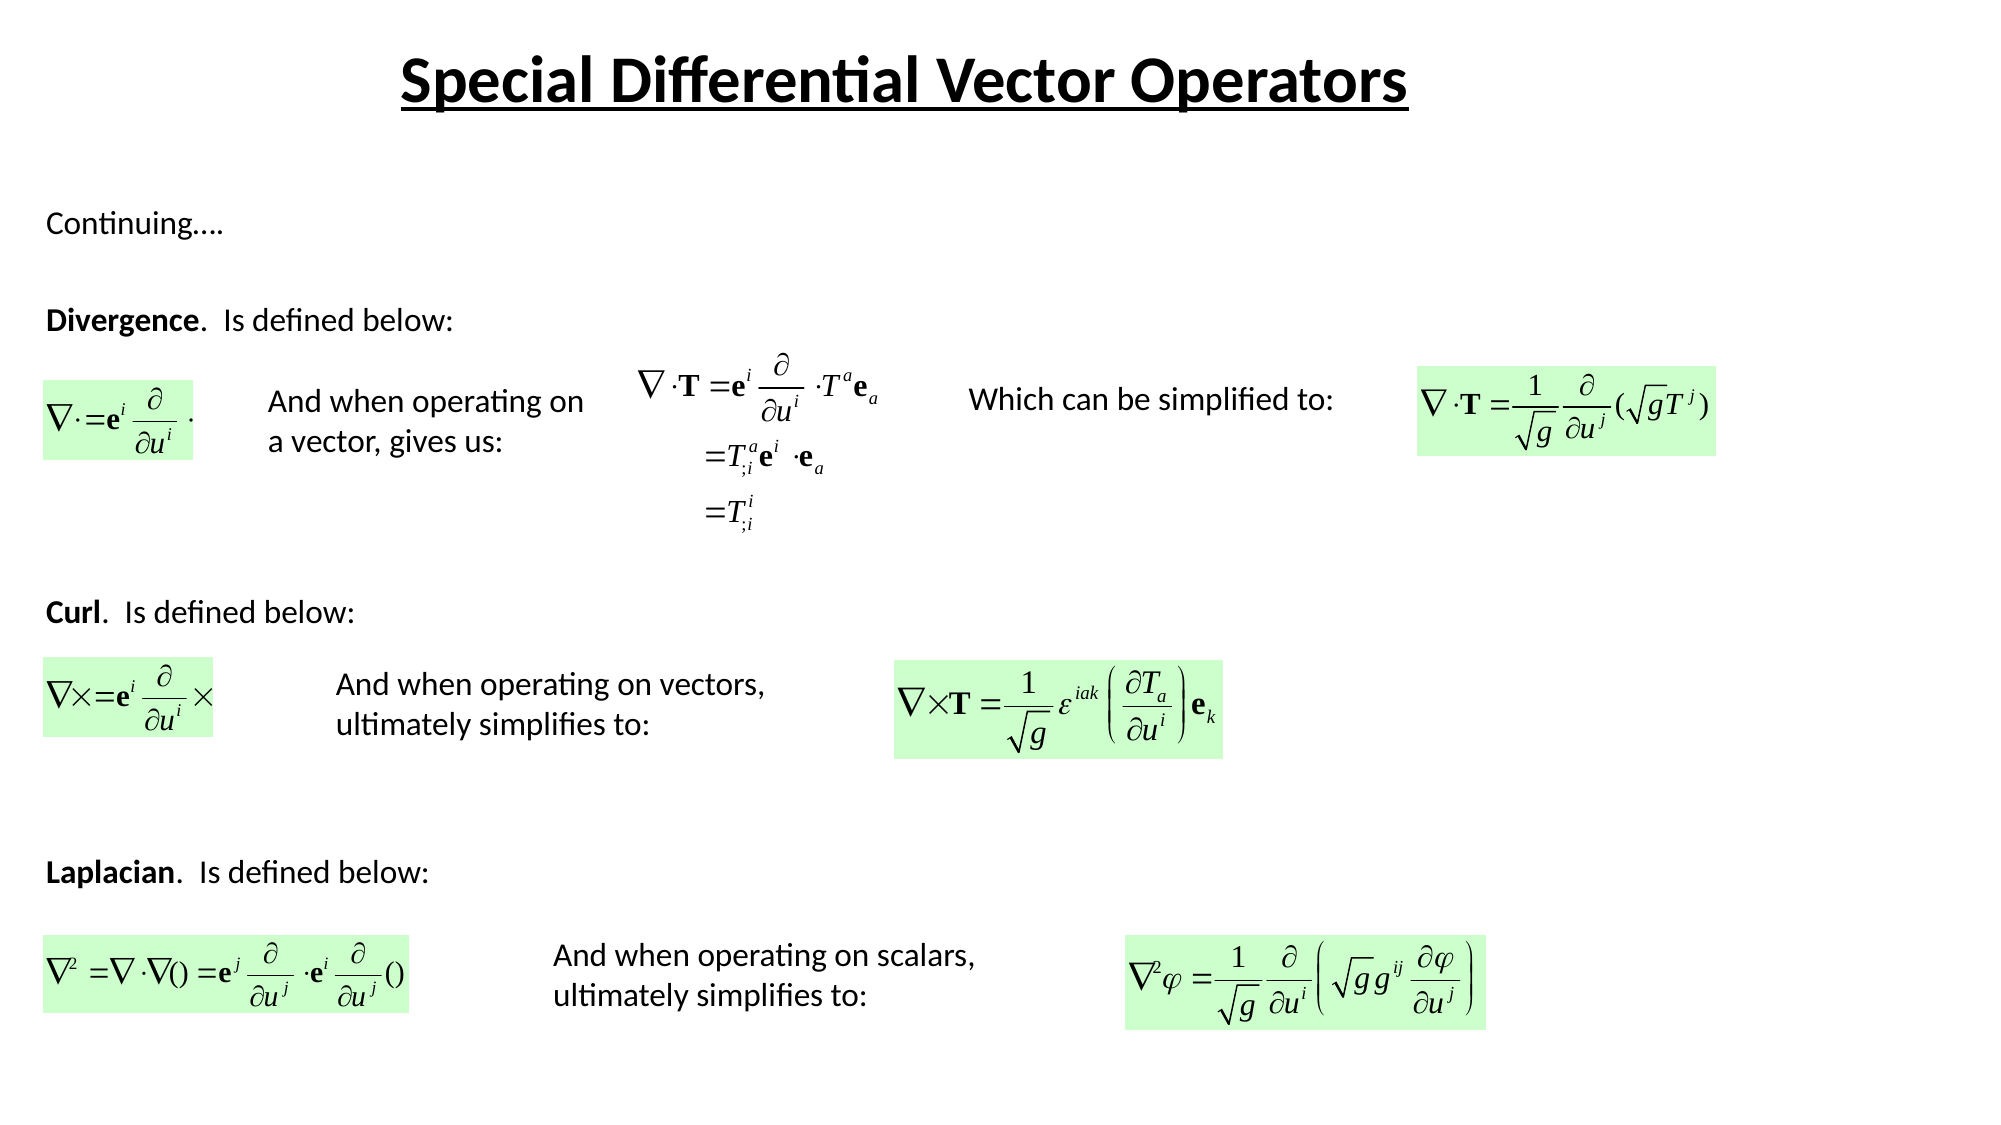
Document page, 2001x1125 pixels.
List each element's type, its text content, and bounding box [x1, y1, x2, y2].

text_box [42, 379, 193, 461]
text_box Laplacian. Is defined below: [31, 842, 483, 898]
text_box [1124, 935, 1487, 1031]
text_box Special Differential Vector Operators [386, 28, 1424, 123]
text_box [42, 656, 214, 738]
text_box And when operating on scalars, ultimately simplifies to: [538, 926, 1045, 1021]
text_box Divergence. Is defined below: [31, 290, 611, 346]
text_box Which can be simplified to: [953, 369, 1395, 425]
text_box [633, 343, 885, 542]
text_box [42, 935, 410, 1013]
text_box Curl. Is defined below: [31, 582, 483, 638]
text_box And when operating on vectors, ultimately simplifies to: [321, 654, 828, 750]
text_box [1417, 366, 1716, 456]
text_box And when operating on a vector, gives us: [253, 372, 611, 467]
text_box Continuing…. [31, 194, 291, 249]
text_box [893, 659, 1224, 759]
